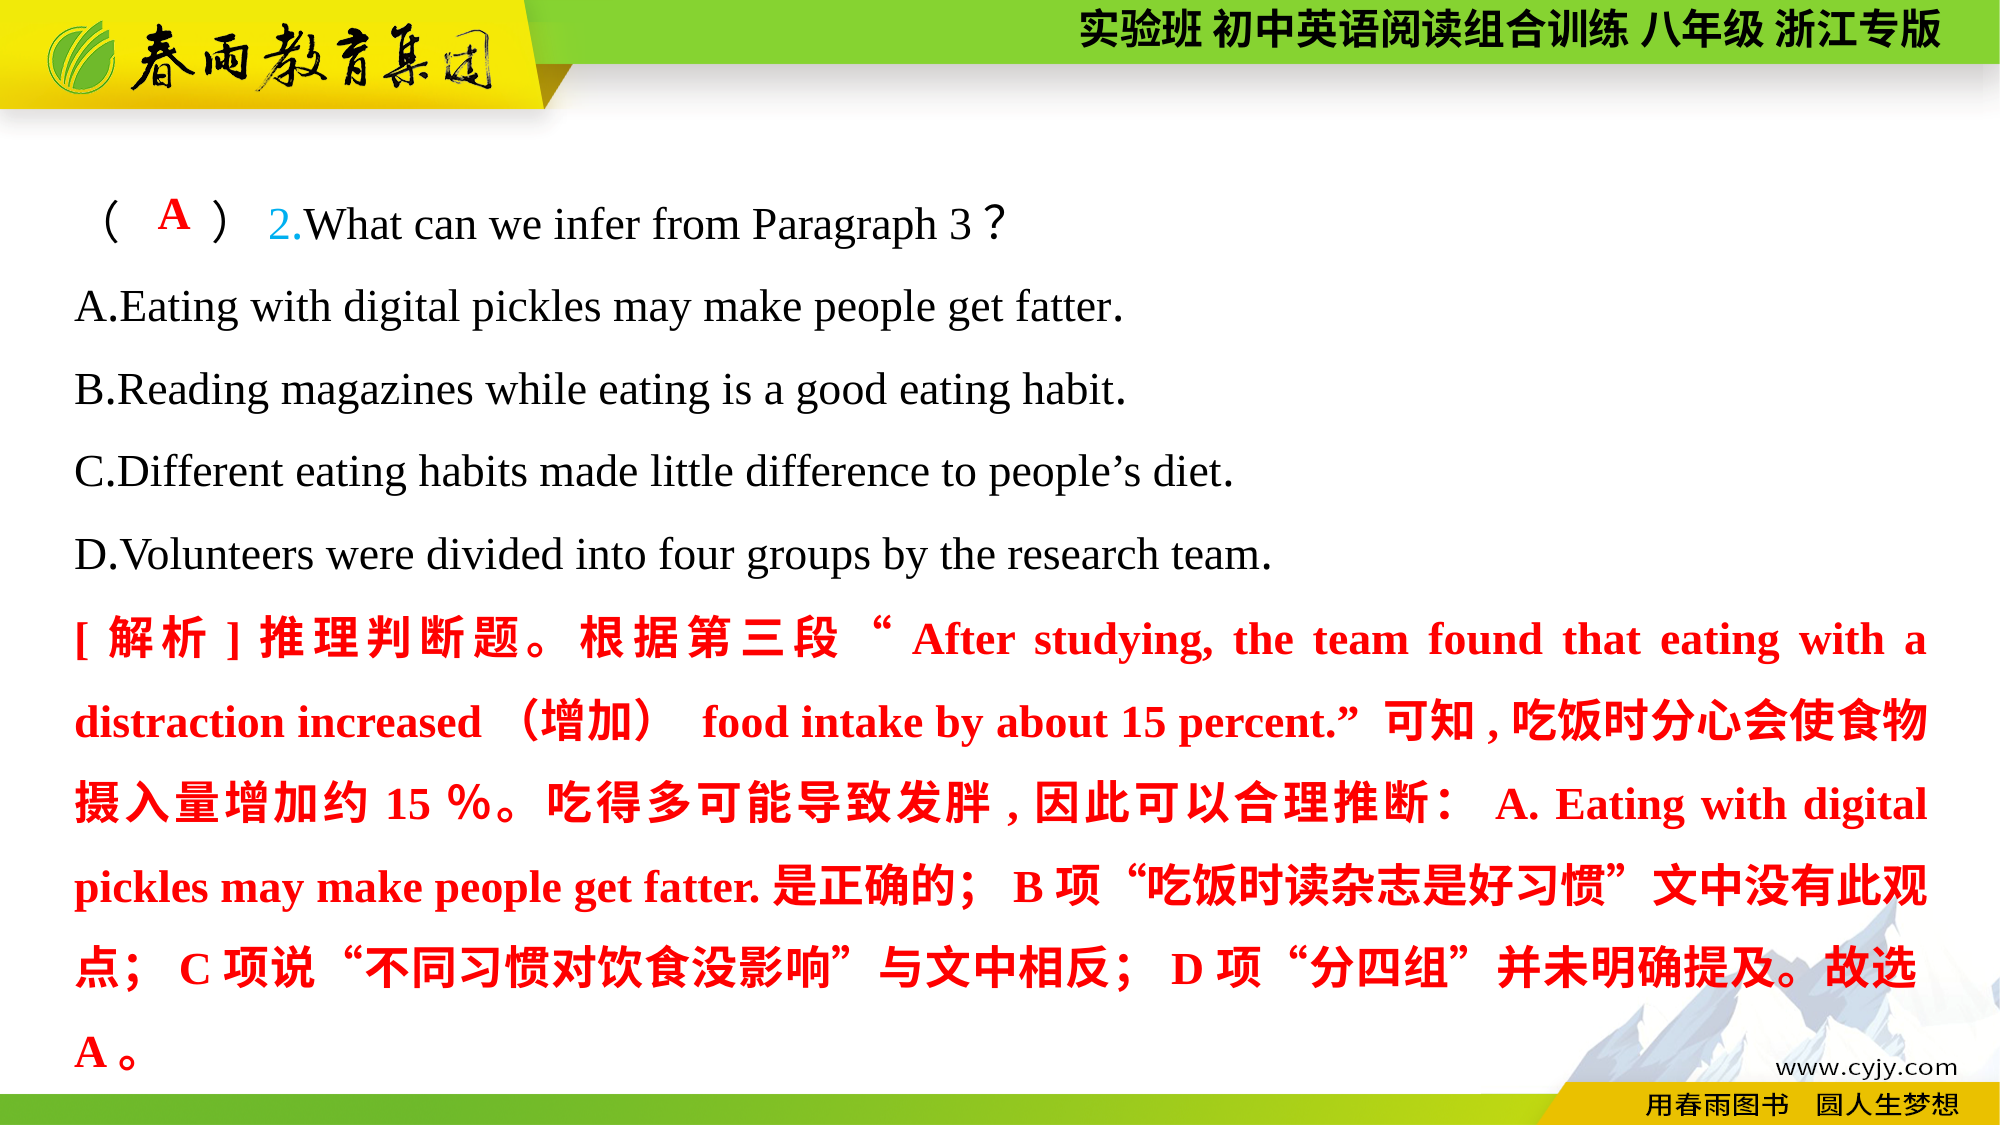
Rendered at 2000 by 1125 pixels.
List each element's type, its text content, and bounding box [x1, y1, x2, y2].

picture [0, 0, 2000, 1125]
text_box A [143, 176, 206, 247]
text_box [解析]推理判断题。根据第三段“After studying, the team found that eating with a distraction increased（增加） food intake by about 15 percent.” 可知,吃饭时分心会使食物摄入量增加约15％。吃得多可能导致发胖,因此可以合理推断：A. Eating with digital pickles may make people get fatter.是正确的；B项“吃饭时读杂志是好习惯”文中没有此观点；C项说“不同习惯对饮食没影响”与文中相反；D项“分四组”并未明确提及。故选A。 [59, 574, 1944, 1084]
list （ ）2.What can we infer from Paragraph 3？ A.Eating with digital pickles may make people get fatter. B.Reading magazines while eating is a good eating habit. C.Different eating habits made little difference to people’s diet. D.Volunteers were divided into four groups by the research team. [59, 158, 1944, 574]
